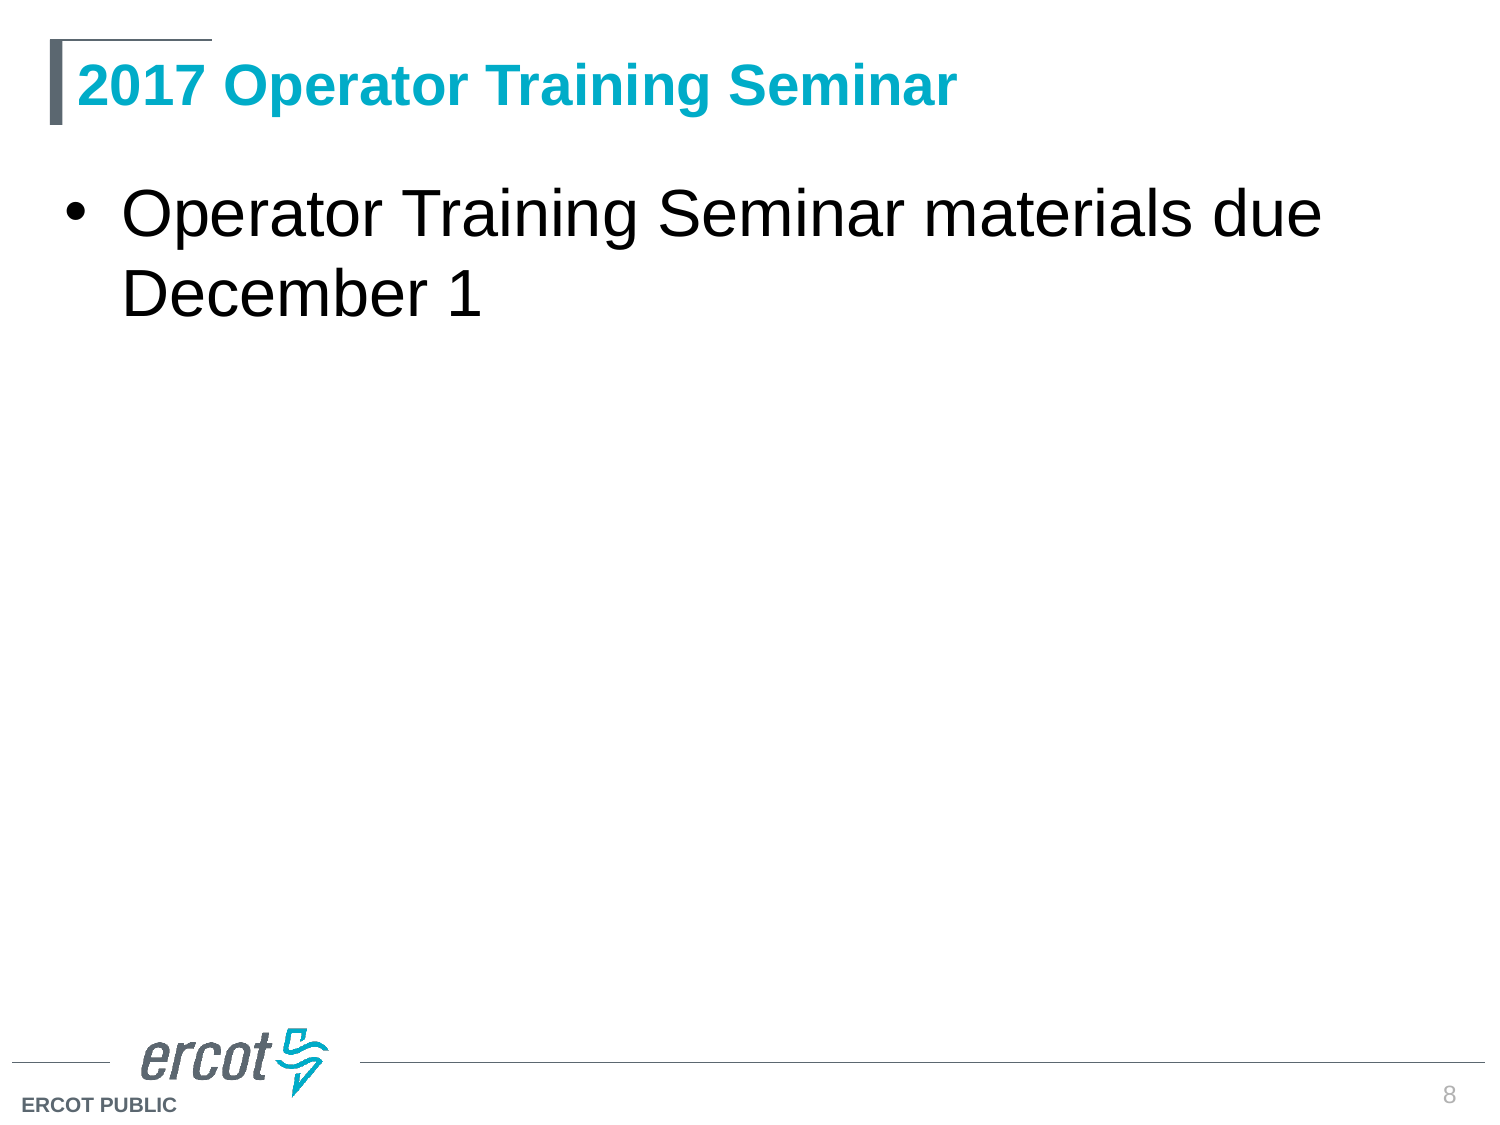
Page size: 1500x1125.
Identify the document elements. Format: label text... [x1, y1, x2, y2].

picture [137, 1024, 332, 1100]
title 2017 Operator Training Seminar [62, 39, 1450, 162]
list Operator Training Seminar materials due December 1 [50, 162, 1450, 972]
slide_number 8 [1412, 1076, 1488, 1112]
